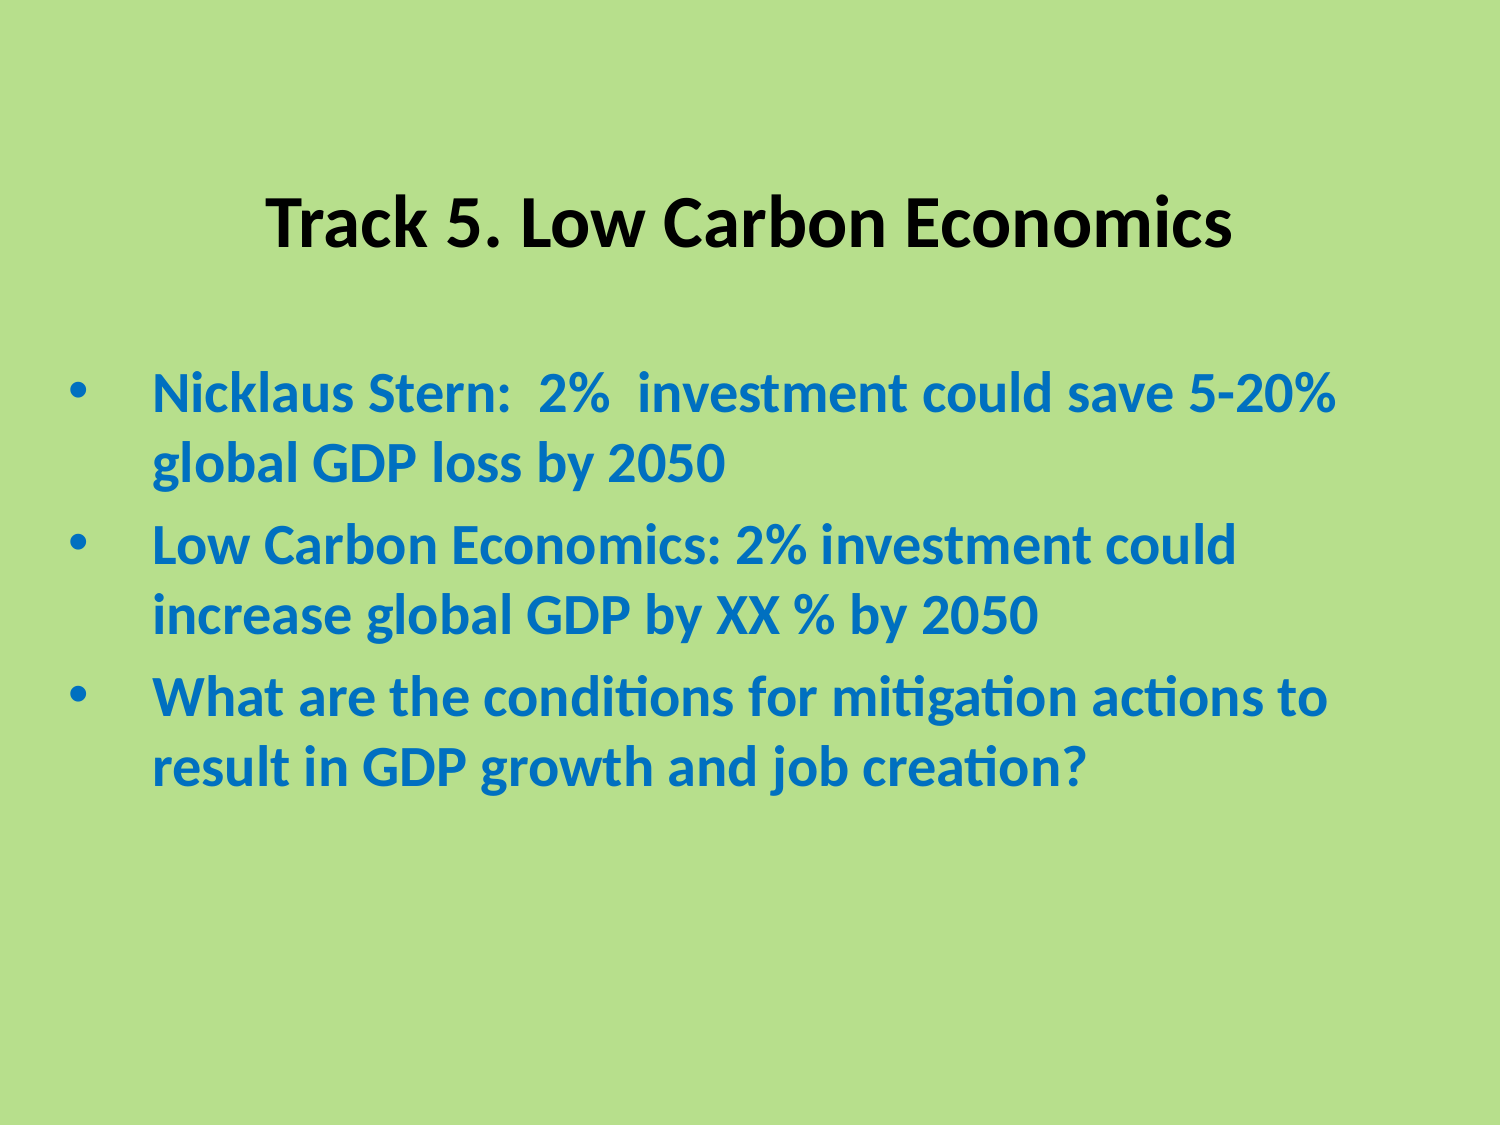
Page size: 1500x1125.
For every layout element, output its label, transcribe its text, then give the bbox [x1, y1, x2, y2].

list Nicklaus Stern: 2% investment could save 5-20% global GDP loss by 2050 Low Carbon Economics: 2% investment could increase global GDP by XX % by 2050 What are the conditions for mitigation actions to result in GDP growth and job creation? [53, 255, 1424, 1035]
title Track 5. Low Carbon Economics [75, 154, 1425, 282]
